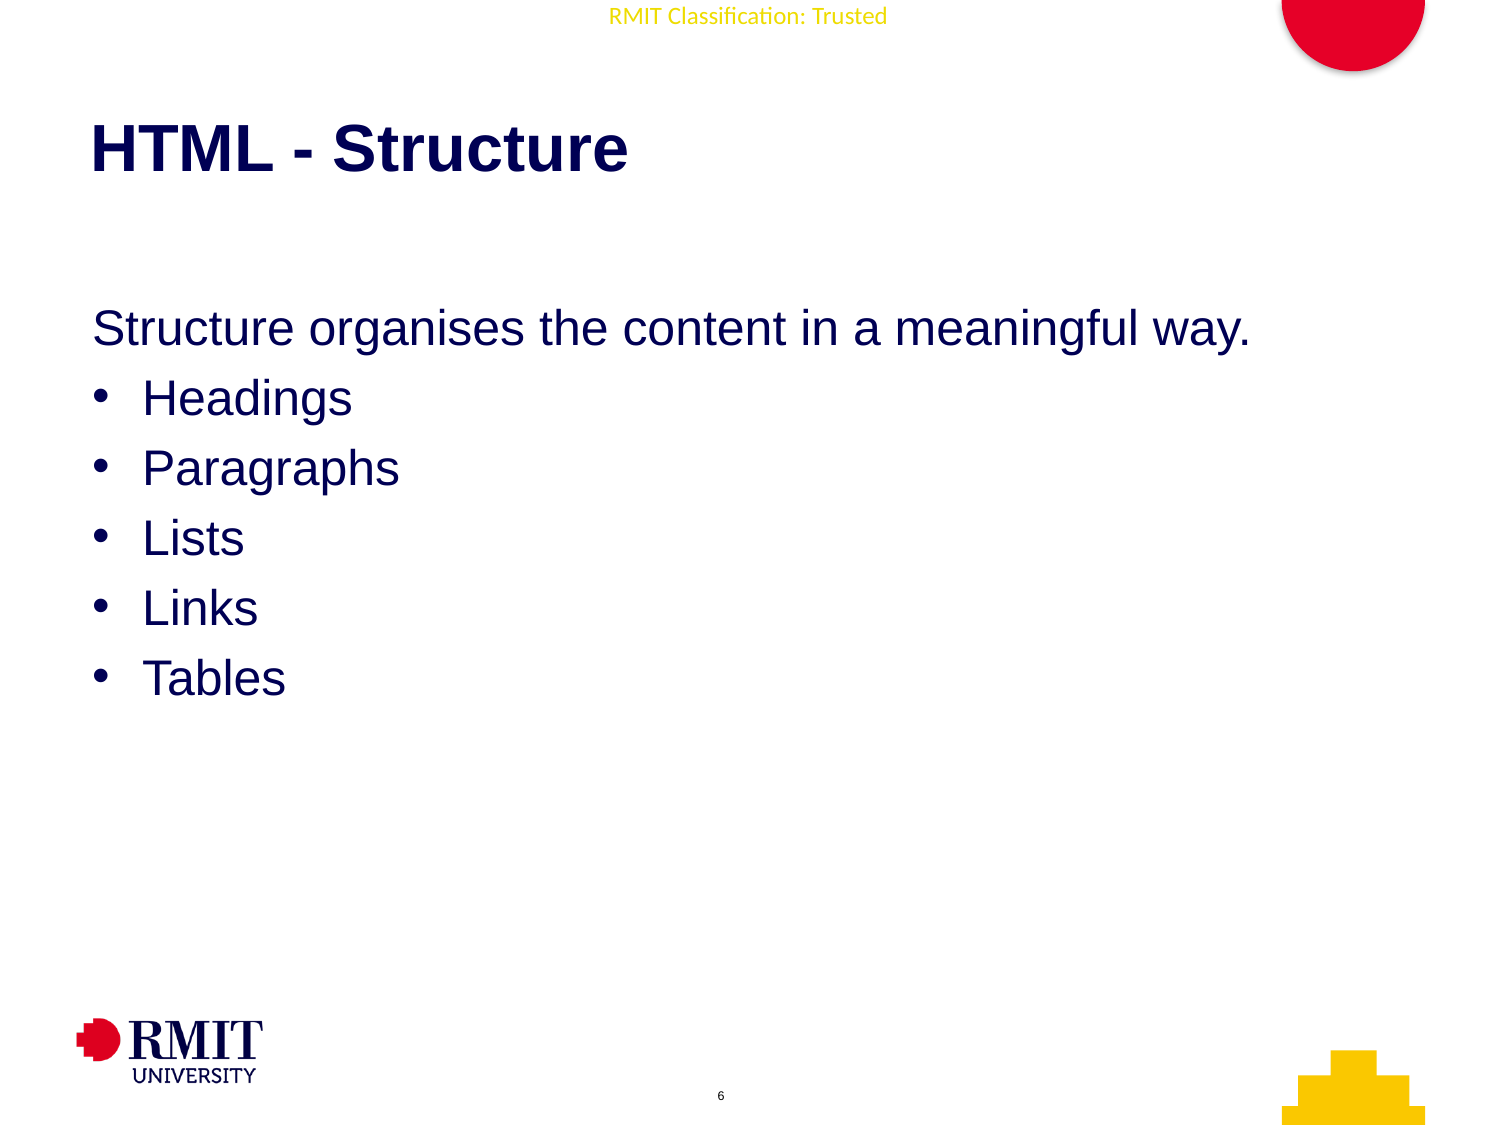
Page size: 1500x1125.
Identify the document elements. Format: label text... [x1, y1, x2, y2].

picture [57, 1001, 281, 1102]
title HTML - Structure [75, 23, 1237, 267]
list Structure organises the content in a meaningful way. Headings Paragraphs Lists Links Tables [75, 288, 1425, 952]
